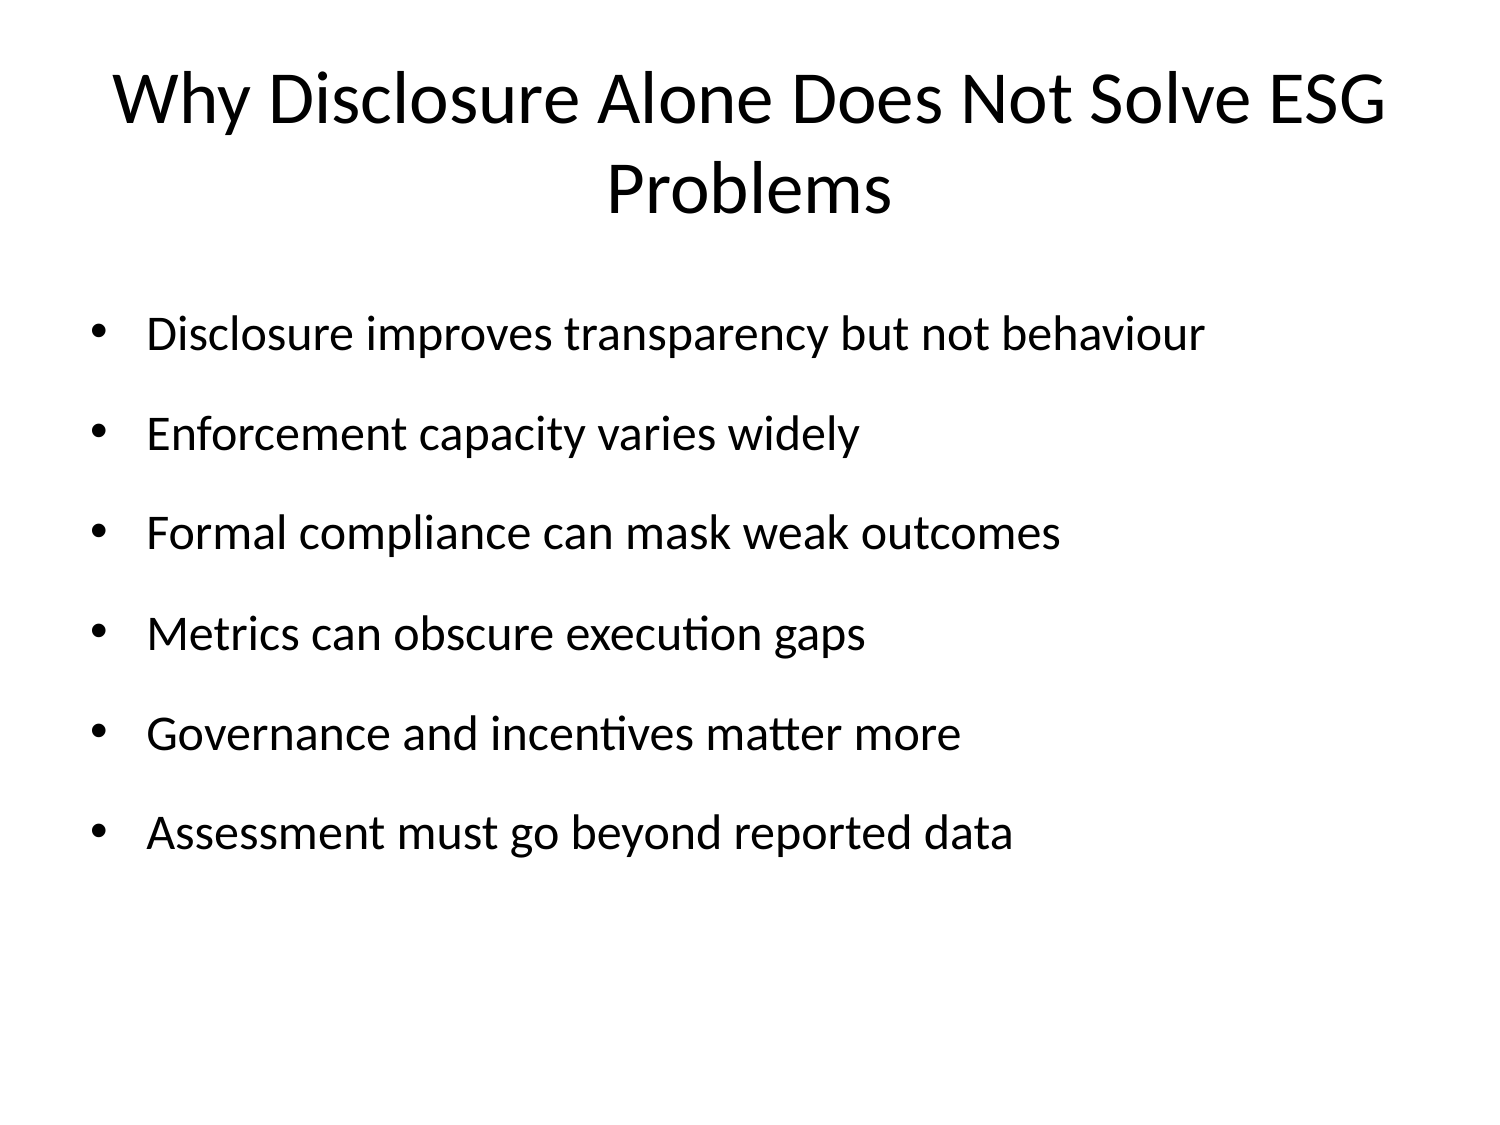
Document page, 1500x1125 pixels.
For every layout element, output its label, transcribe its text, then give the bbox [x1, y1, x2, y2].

list Disclosure improves transparency but not behaviour Enforcement capacity varies widely Formal compliance can mask weak outcomes Metrics can obscure execution gaps Governance and incentives matter more Assessment must go beyond reported data [75, 262, 1425, 1005]
title Why Disclosure Alone Does Not Solve ESG Problems [75, 45, 1425, 233]
